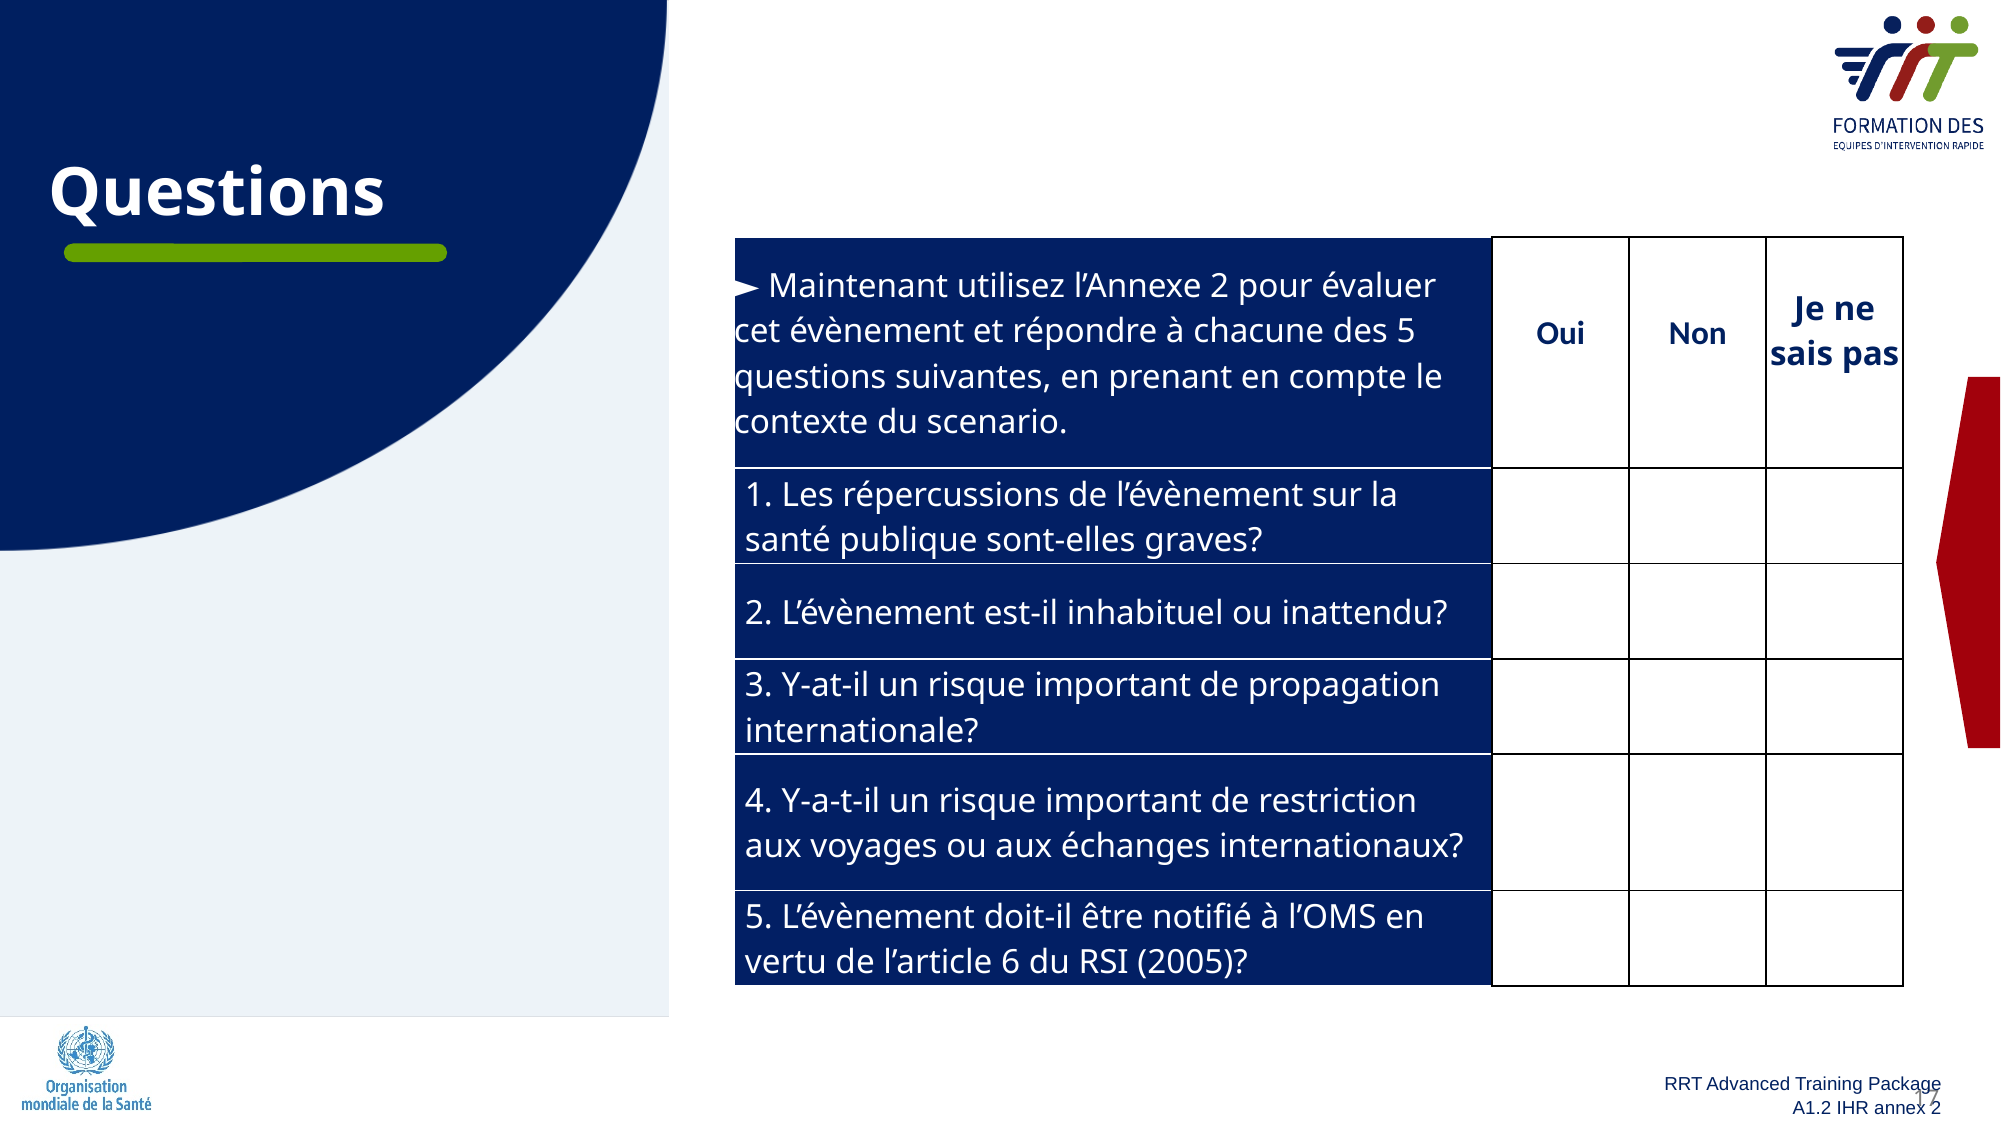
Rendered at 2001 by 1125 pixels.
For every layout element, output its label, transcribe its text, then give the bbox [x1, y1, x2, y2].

table_cell 4. Y-a-t-il un risque important de restriction aux voyages ou aux échanges internationaux? [735, 755, 1491, 890]
table_cell [1493, 660, 1628, 753]
picture [20, 1024, 152, 1111]
table_cell [1493, 564, 1628, 658]
table_cell [1630, 564, 1765, 658]
table_cell [1493, 469, 1628, 563]
table_cell [1767, 891, 1902, 985]
table_cell [1767, 469, 1902, 563]
table_cell [1493, 755, 1628, 890]
table_cell [1493, 891, 1628, 985]
text_box Questions [40, 140, 394, 236]
table_cell 5. L’évènement doit-il être notifié à l’OMS en vertu de l’article 6 du RSI (2005)? [735, 891, 1491, 985]
table_header Je ne sais pas [1767, 238, 1902, 467]
table_cell [1630, 891, 1765, 985]
table_cell 2. L’évènement est-il inhabituel ou inattendu? [735, 564, 1491, 658]
table_cell [1630, 755, 1765, 890]
table_cell 1. Les répercussions de l’évènement sur la santé publique sont-elles graves? [735, 469, 1491, 563]
picture [1833, 15, 1984, 151]
table_header ► Maintenant utilisez l’Annexe 2 pour évaluer cet évènement et répondre à chacune des 5 questions suivantes, en prenant en compte le contexte du scenario. [735, 238, 1491, 467]
picture [0, 0, 669, 1018]
table_cell 3. Y-at-il un risque important de propagation internationale? [735, 660, 1491, 753]
table_cell [1630, 660, 1765, 753]
table_cell [1630, 469, 1765, 563]
table_cell [1767, 755, 1902, 890]
table_header Non [1630, 238, 1765, 467]
table_cell [1767, 660, 1902, 753]
table_header Oui [1493, 238, 1628, 467]
table_cell [1767, 564, 1902, 658]
